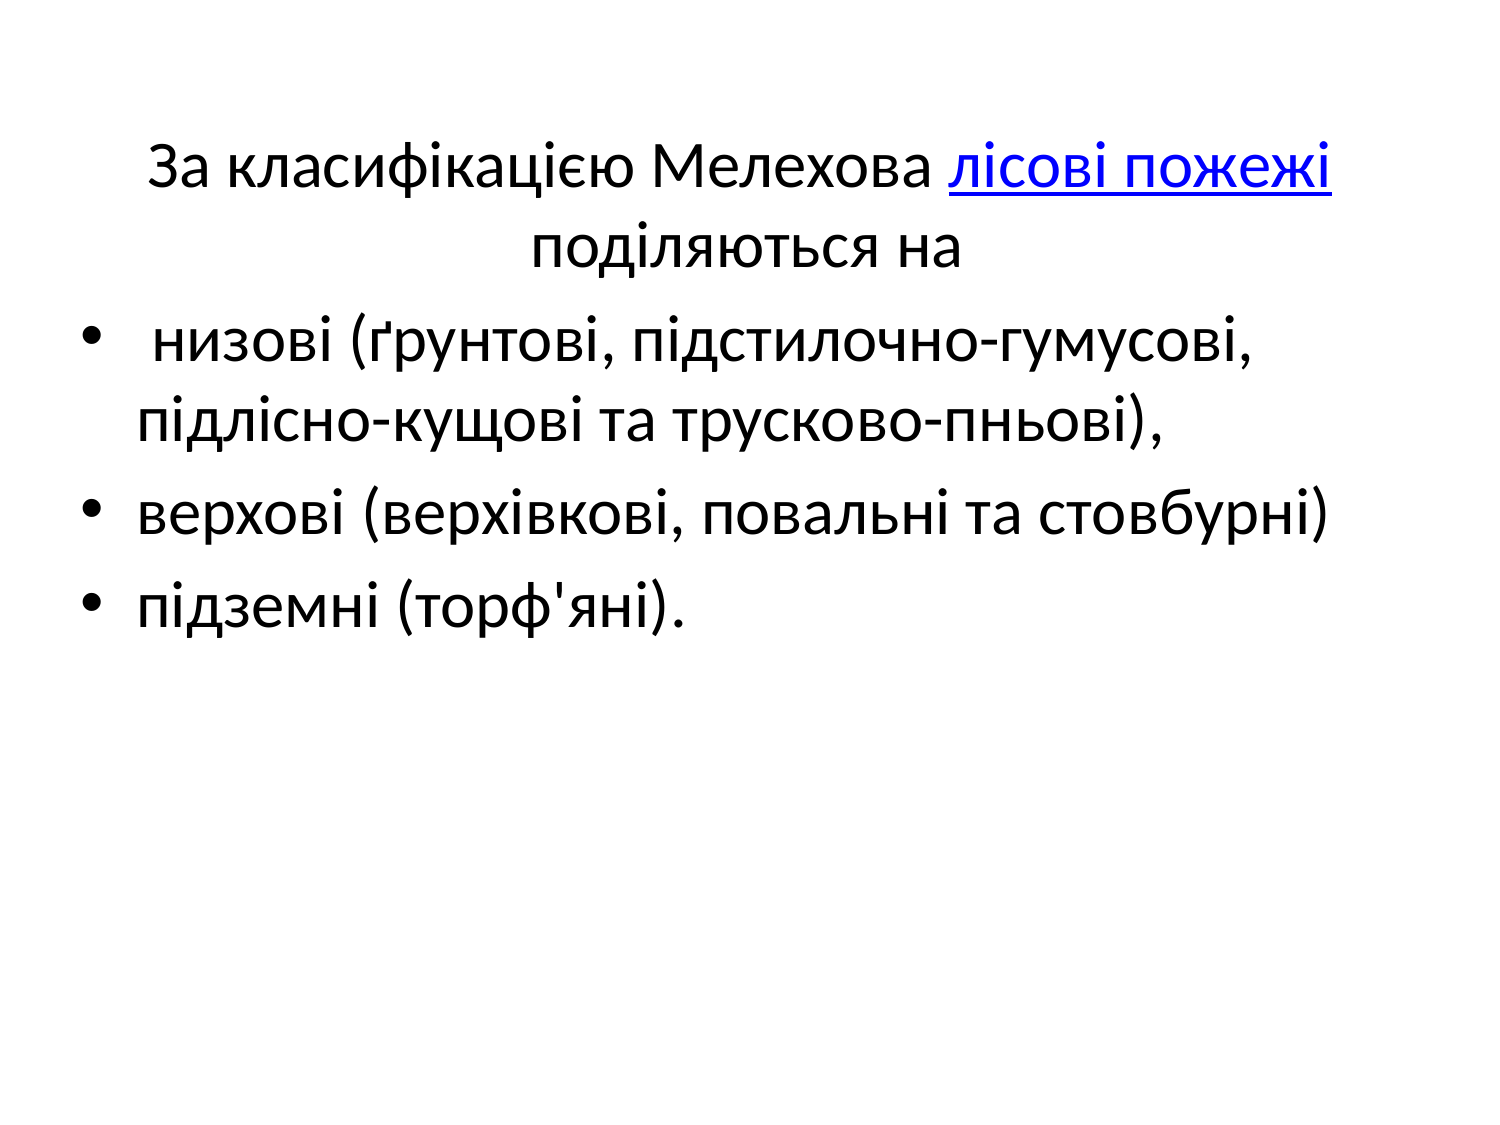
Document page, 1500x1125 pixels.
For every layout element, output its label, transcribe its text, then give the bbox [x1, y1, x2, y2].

list За класифікацією Мелехова лісові пожежі поділяються на низові (ґрунтові, підстилочно-гумусові, підлісно-кущові та трусково-пньові), верхові (верхівкові, повальні та стовбурні) підземні (торф'яні). [64, 113, 1415, 857]
